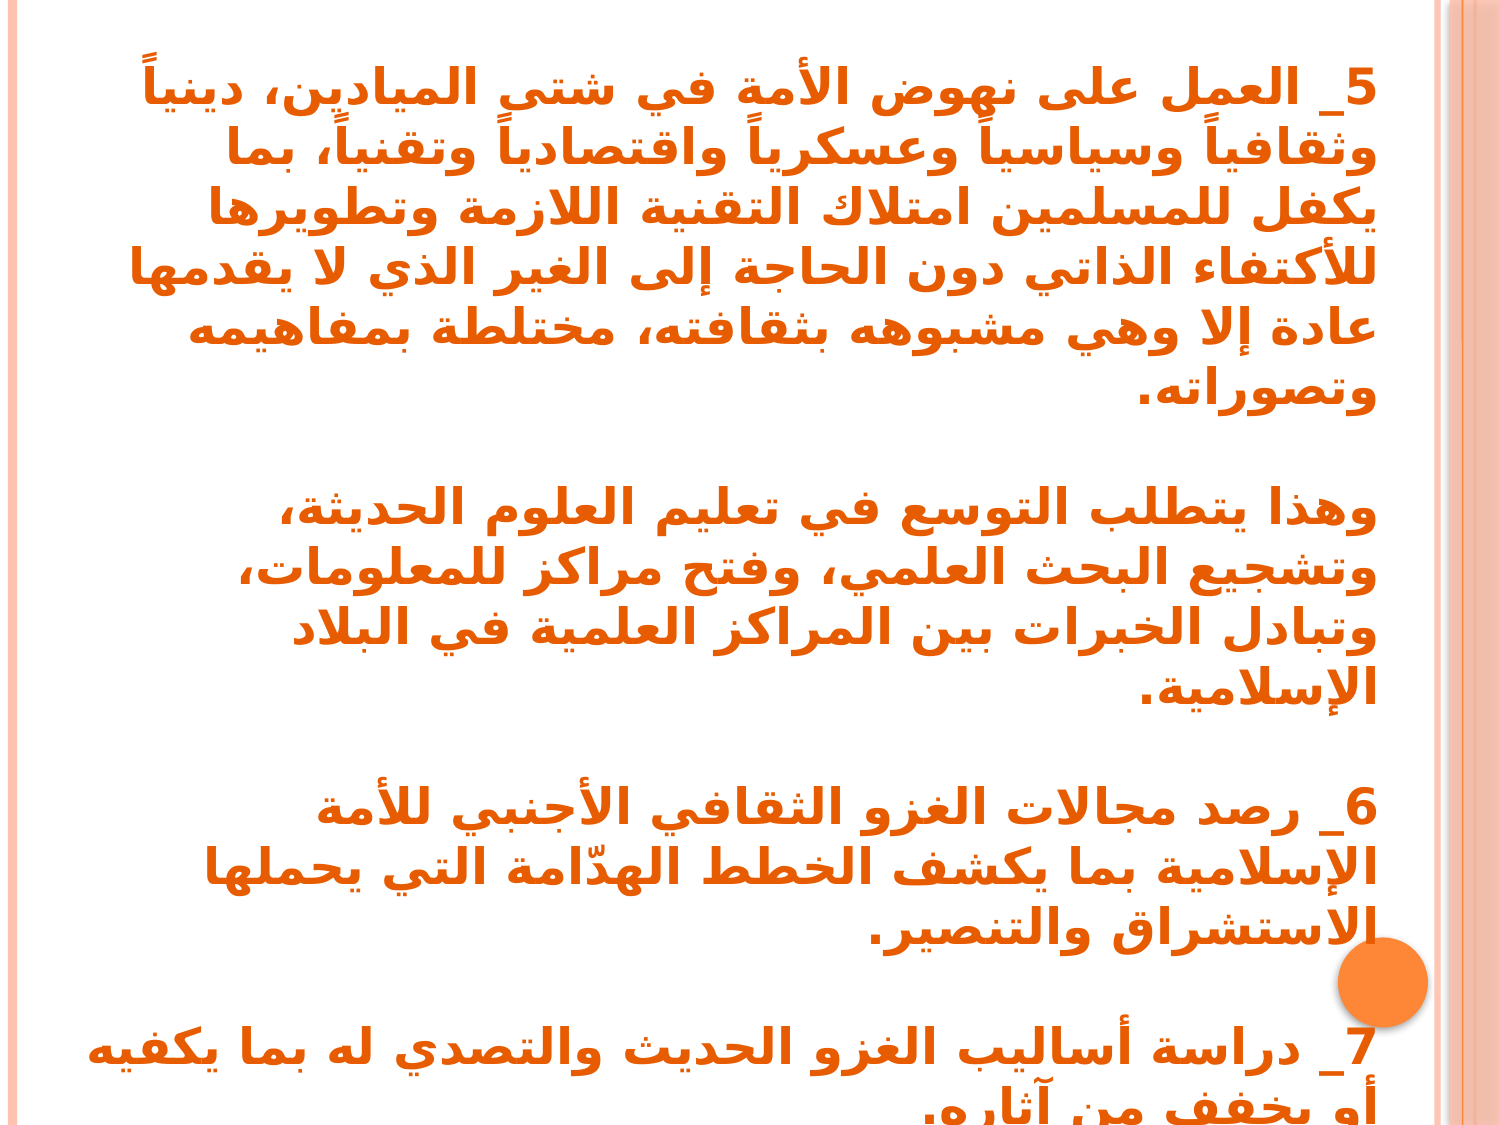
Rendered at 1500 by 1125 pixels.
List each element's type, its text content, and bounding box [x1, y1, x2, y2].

text_box 5_ العمل على نهوض الأمة في شتى الميادين، دينياً وثقافياً وسياسياً وعسكرياً واقتصادياً وتقنياً، بما يكفل للمسلمين امتلاك التقنية اللازمة وتطويرها للأكتفاء الذاتي دون الحاجة إلى الغير الذي لا يقدمها عادة إلا وهي مشبوهه بثقافته، مختلطة بمفاهيمه وتصوراته. وهذا يتطلب التوسع في تعليم العلوم الحديثة، وتشجيع البحث العلمي، وفتح مراكز للمعلومات، وتبادل الخبرات بين المراكز العلمية في البلاد الإسلامية. 6_ رصد مجالات الغزو الثقافي الأجنبي للأمة الإسلامية بما يكشف الخطط الهدّامة التي يحملها الاستشراق والتنصير. 7_ دراسة أساليب الغزو الحديث والتصدي له بما يكفيه أو يخفف من آثاره. [70, 46, 1395, 1125]
